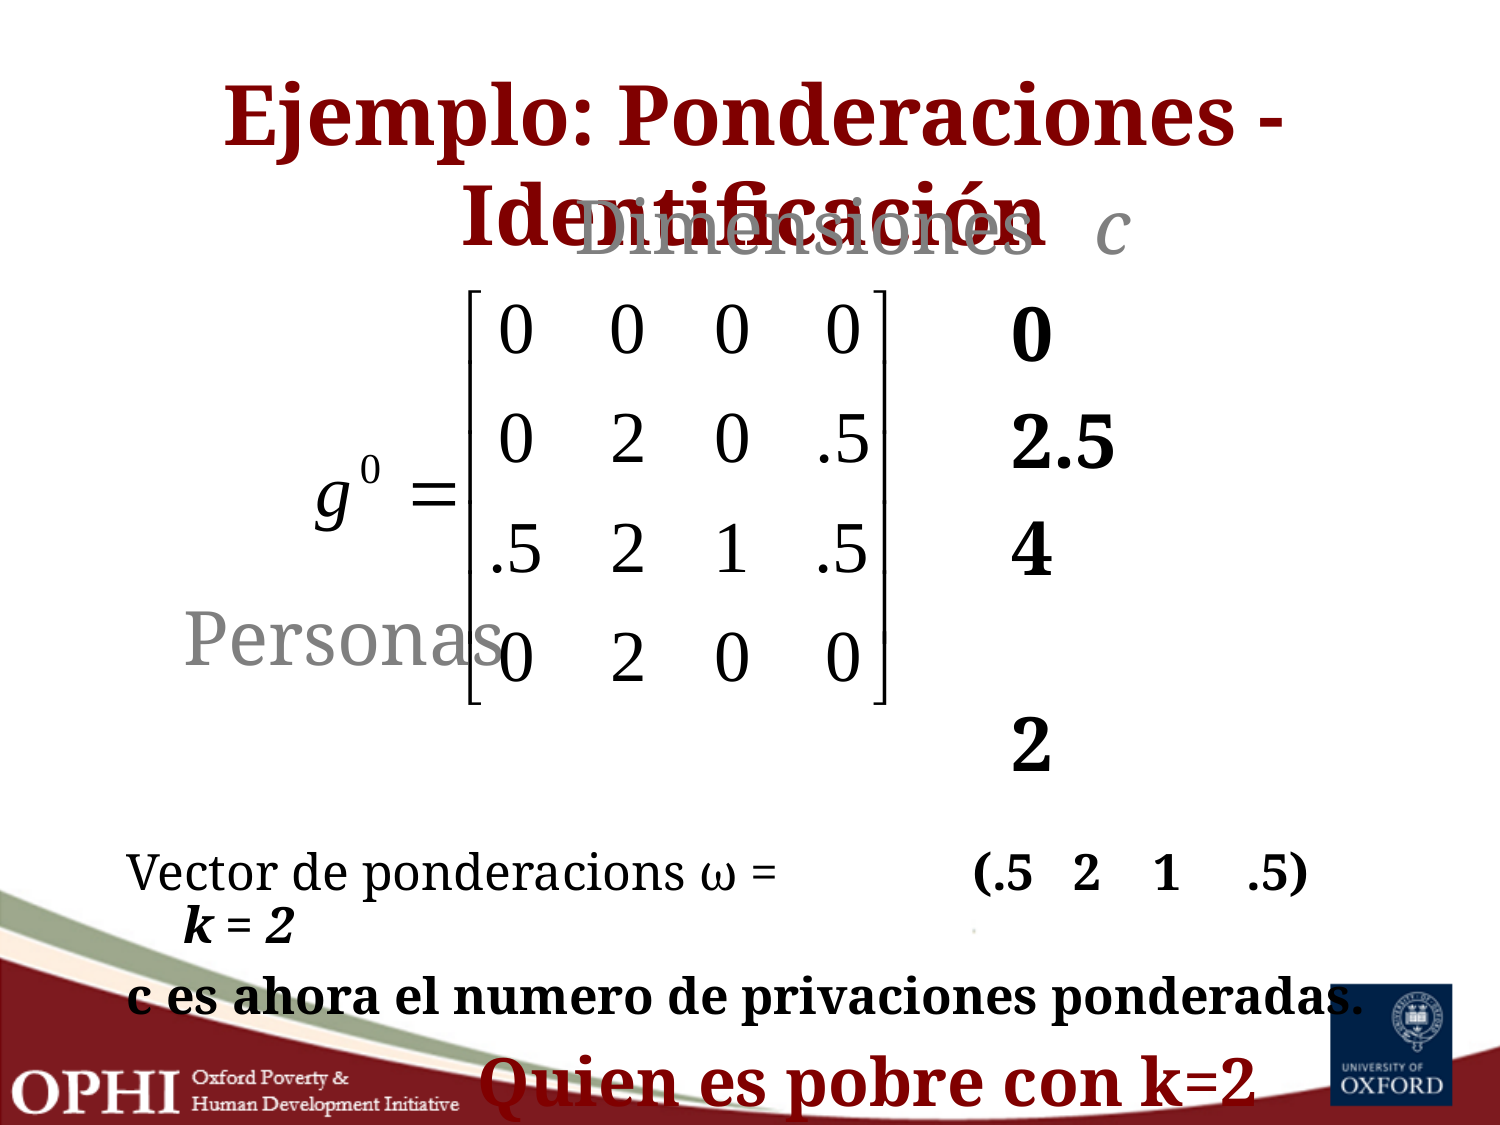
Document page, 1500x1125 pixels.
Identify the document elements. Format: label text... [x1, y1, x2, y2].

list Dimensiones c 0 2.5 4 Personas 2 Vector de ponderacions ω = (.5 2 1 .5) k = 2 c es ahora el numero de privaciones ponderadas. Quien es pobre con k=2 ahora? La identificacion cambia! [112, 172, 1413, 1098]
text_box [300, 278, 916, 718]
picture [0, 0, 1500, 1125]
title Ejemplo: Ponderaciones - Identificación [4, 54, 1500, 216]
